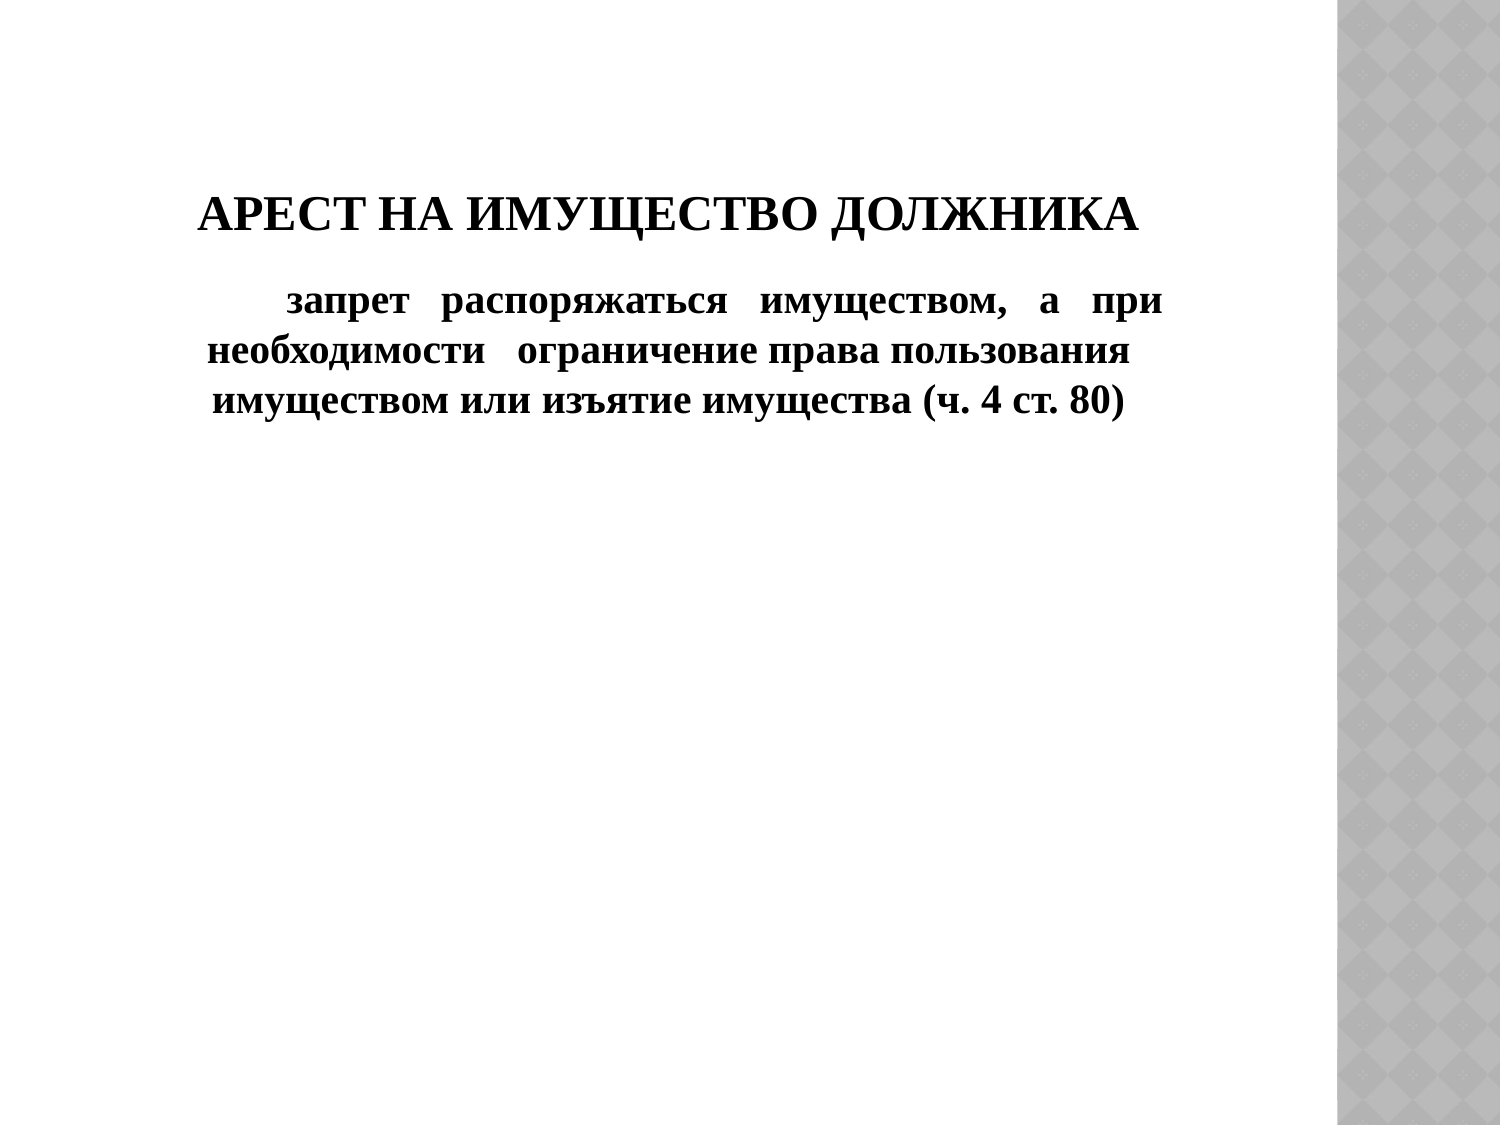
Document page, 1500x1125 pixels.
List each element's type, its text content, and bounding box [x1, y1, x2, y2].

list запрет распоряжаться имуществом, а при необходимости ограничение права пользования имуществом или изъятие имущества (ч. 4 ст. 80) [75, 264, 1263, 717]
title арест на имущество должника [75, 52, 1263, 240]
